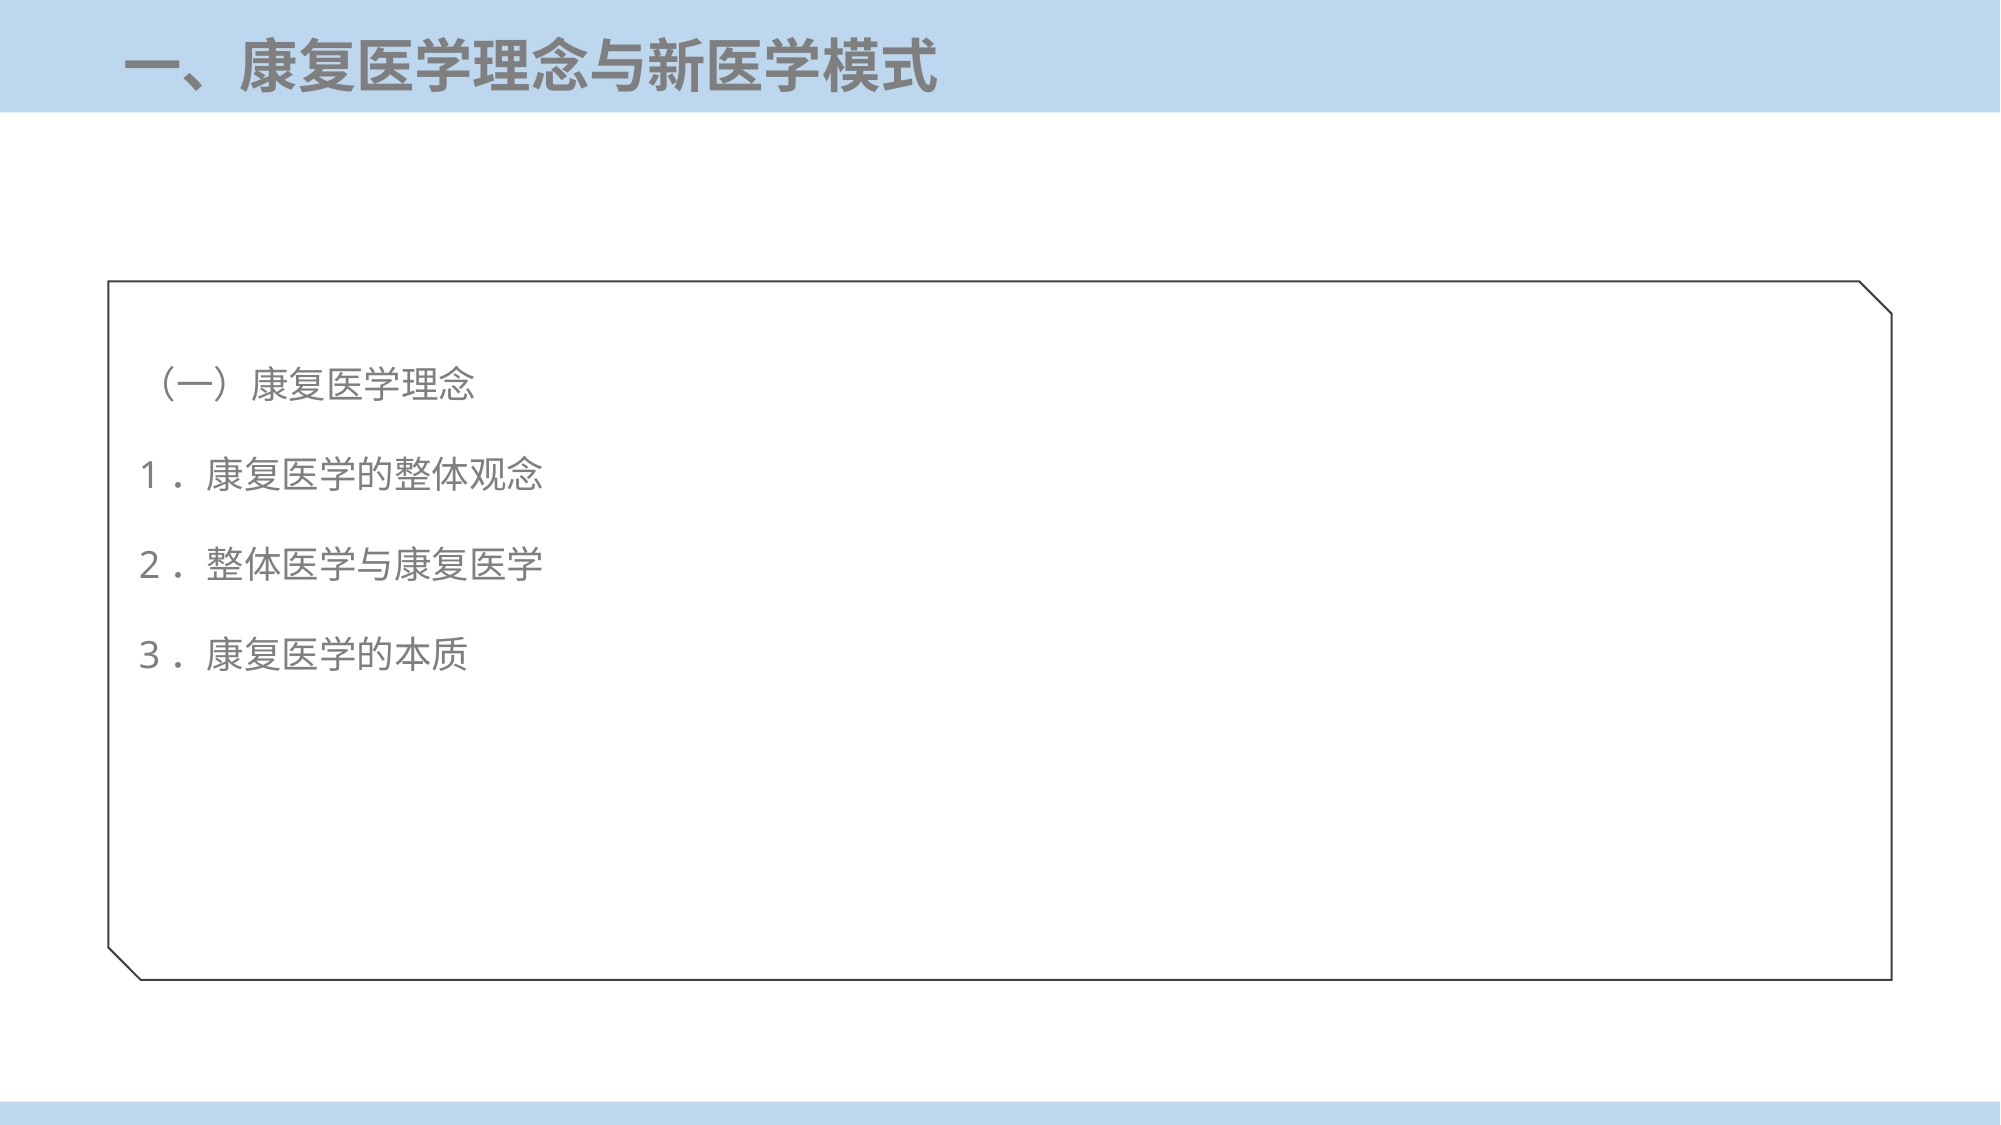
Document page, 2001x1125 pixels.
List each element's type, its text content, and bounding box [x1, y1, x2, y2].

text_box 一、康复医学理念与新医学模式 [108, 21, 1105, 176]
text_box [107, 280, 1893, 981]
text_box （一）康复医学理念 1．康复医学的整体观念 2．整体医学与康复医学 3．康复医学的本质 [123, 303, 1800, 684]
text_box [128, 600, 1833, 736]
